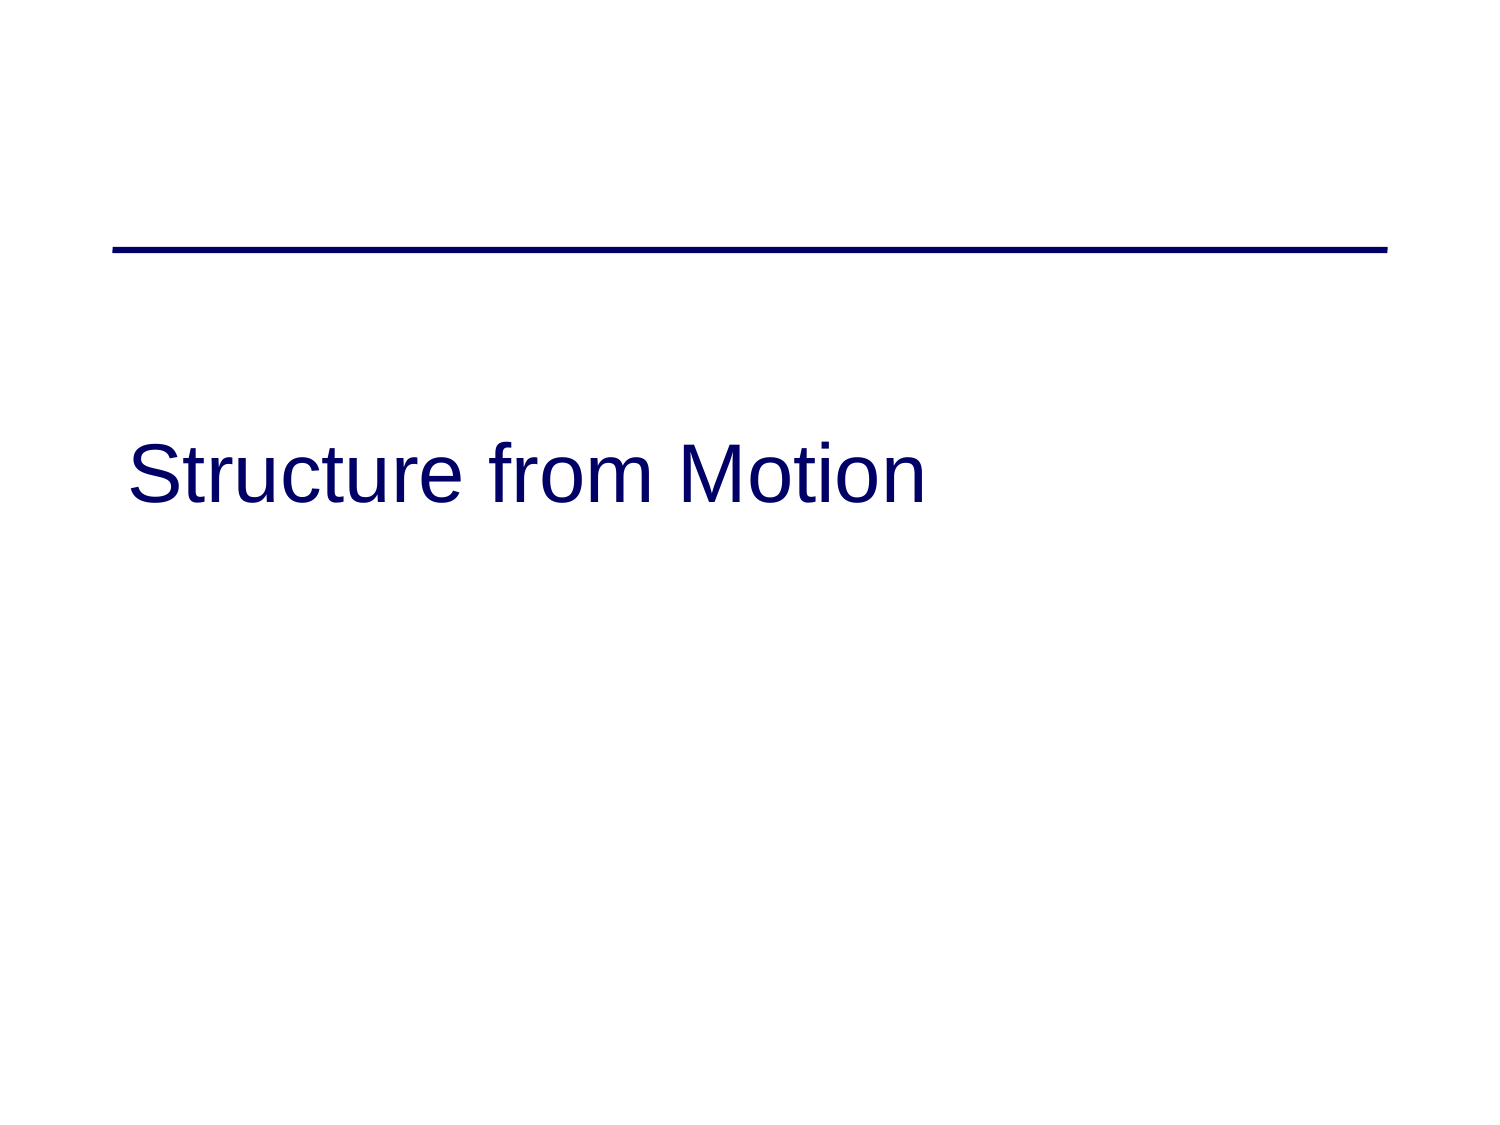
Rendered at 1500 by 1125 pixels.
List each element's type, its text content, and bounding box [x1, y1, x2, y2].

title Structure from Motion [112, 375, 1388, 563]
